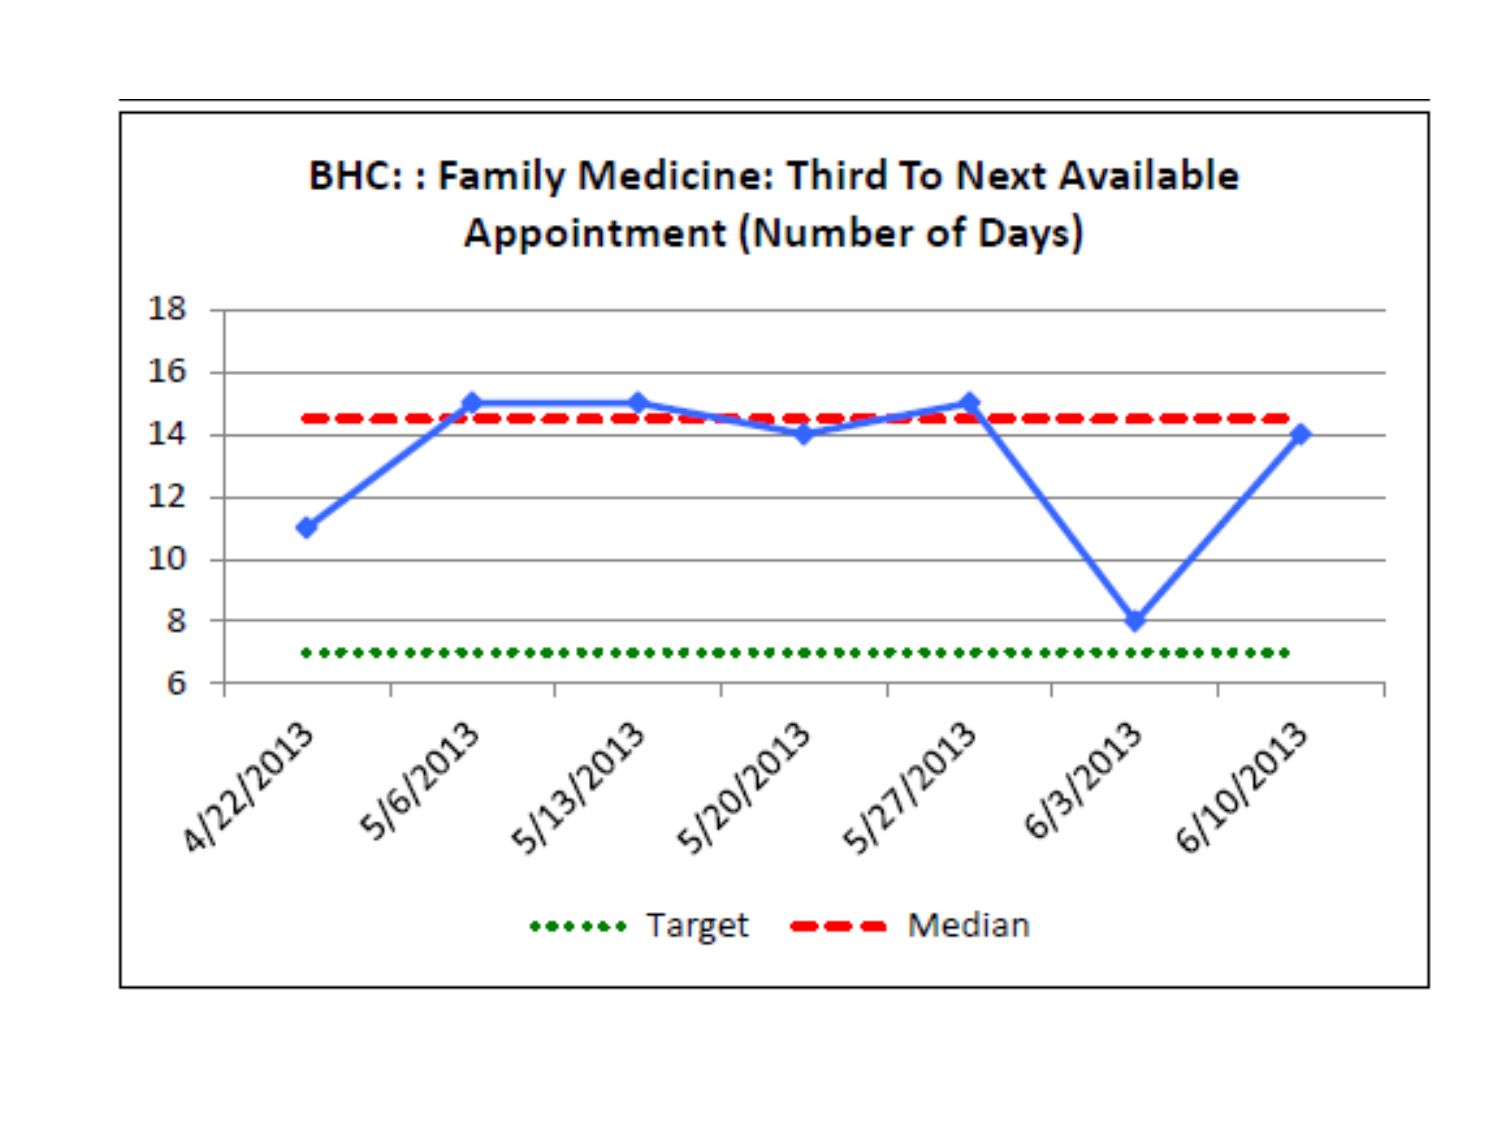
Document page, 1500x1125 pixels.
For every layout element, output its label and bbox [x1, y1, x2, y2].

picture [112, 99, 1462, 1013]
